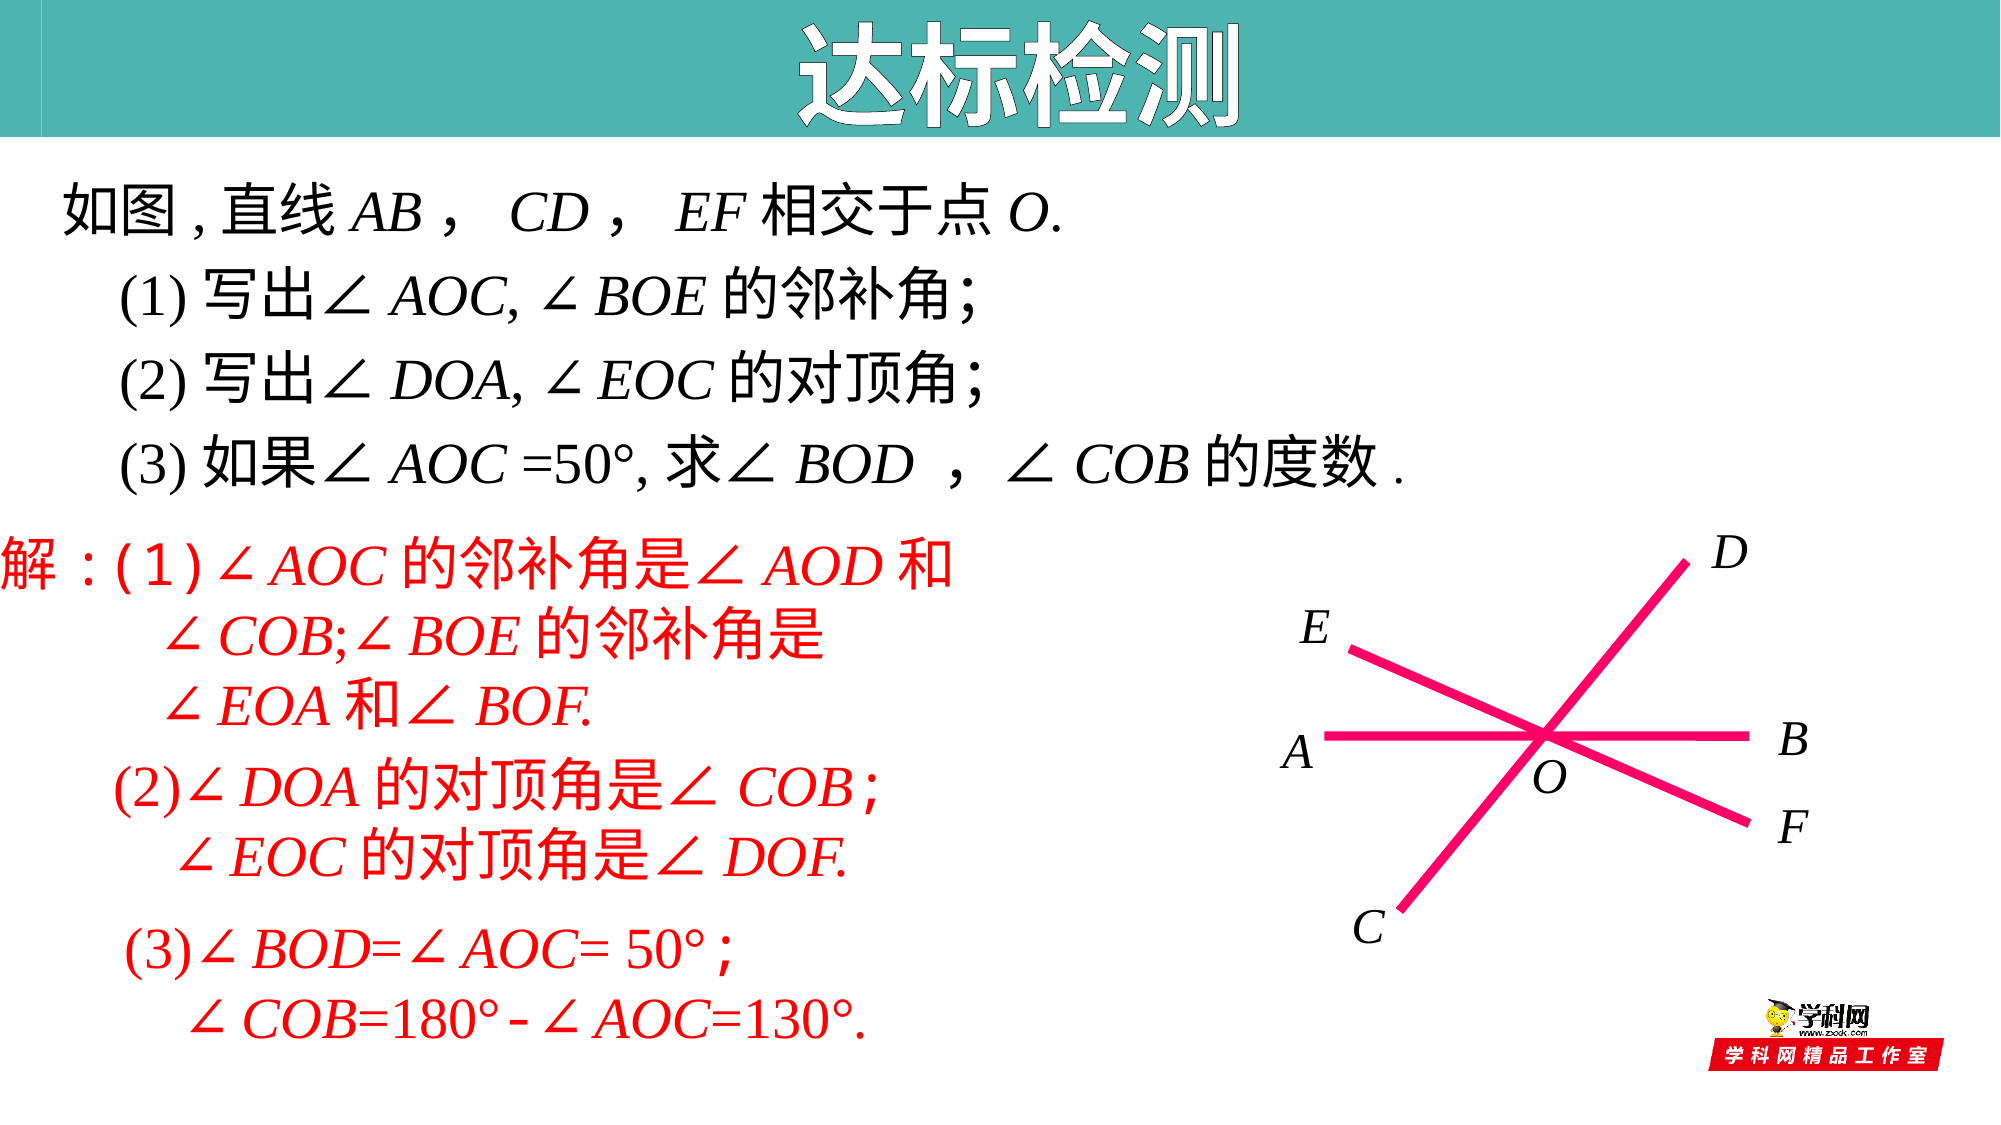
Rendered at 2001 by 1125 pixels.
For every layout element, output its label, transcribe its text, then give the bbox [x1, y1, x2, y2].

text_box (3)∠BOD=∠AOC= 50°; ∠COB=180°-∠AOC=130°. [110, 903, 884, 1058]
picture [1708, 1038, 1944, 1071]
text_box 解:(1)∠AOC的邻补角是∠AOD和 ∠COB;∠BOE的邻补角是 ∠EOA和∠BOF. [0, 520, 971, 745]
text_box A [1253, 710, 1342, 786]
picture [1766, 999, 1869, 1037]
text_box 如图,直线AB，CD，EF相交于点O. (1)写出∠AOC, ∠BOE的邻补角； (2)写出∠DOA, ∠EOC的对顶角； (3)如果∠AOC =50°,求∠BOD ，∠COB的度数. [46, 151, 2000, 503]
text_box (2)∠DOA的对顶角是∠COB; ∠EOC的对顶角是∠DOF. [98, 741, 903, 896]
text_box C [1324, 886, 1412, 961]
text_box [0, 0, 2000, 138]
text_box D [1686, 511, 1774, 586]
text_box B [1749, 698, 1837, 774]
text_box F [1749, 785, 1837, 861]
text_box E [1271, 586, 1359, 661]
text_box O [1505, 736, 1594, 811]
